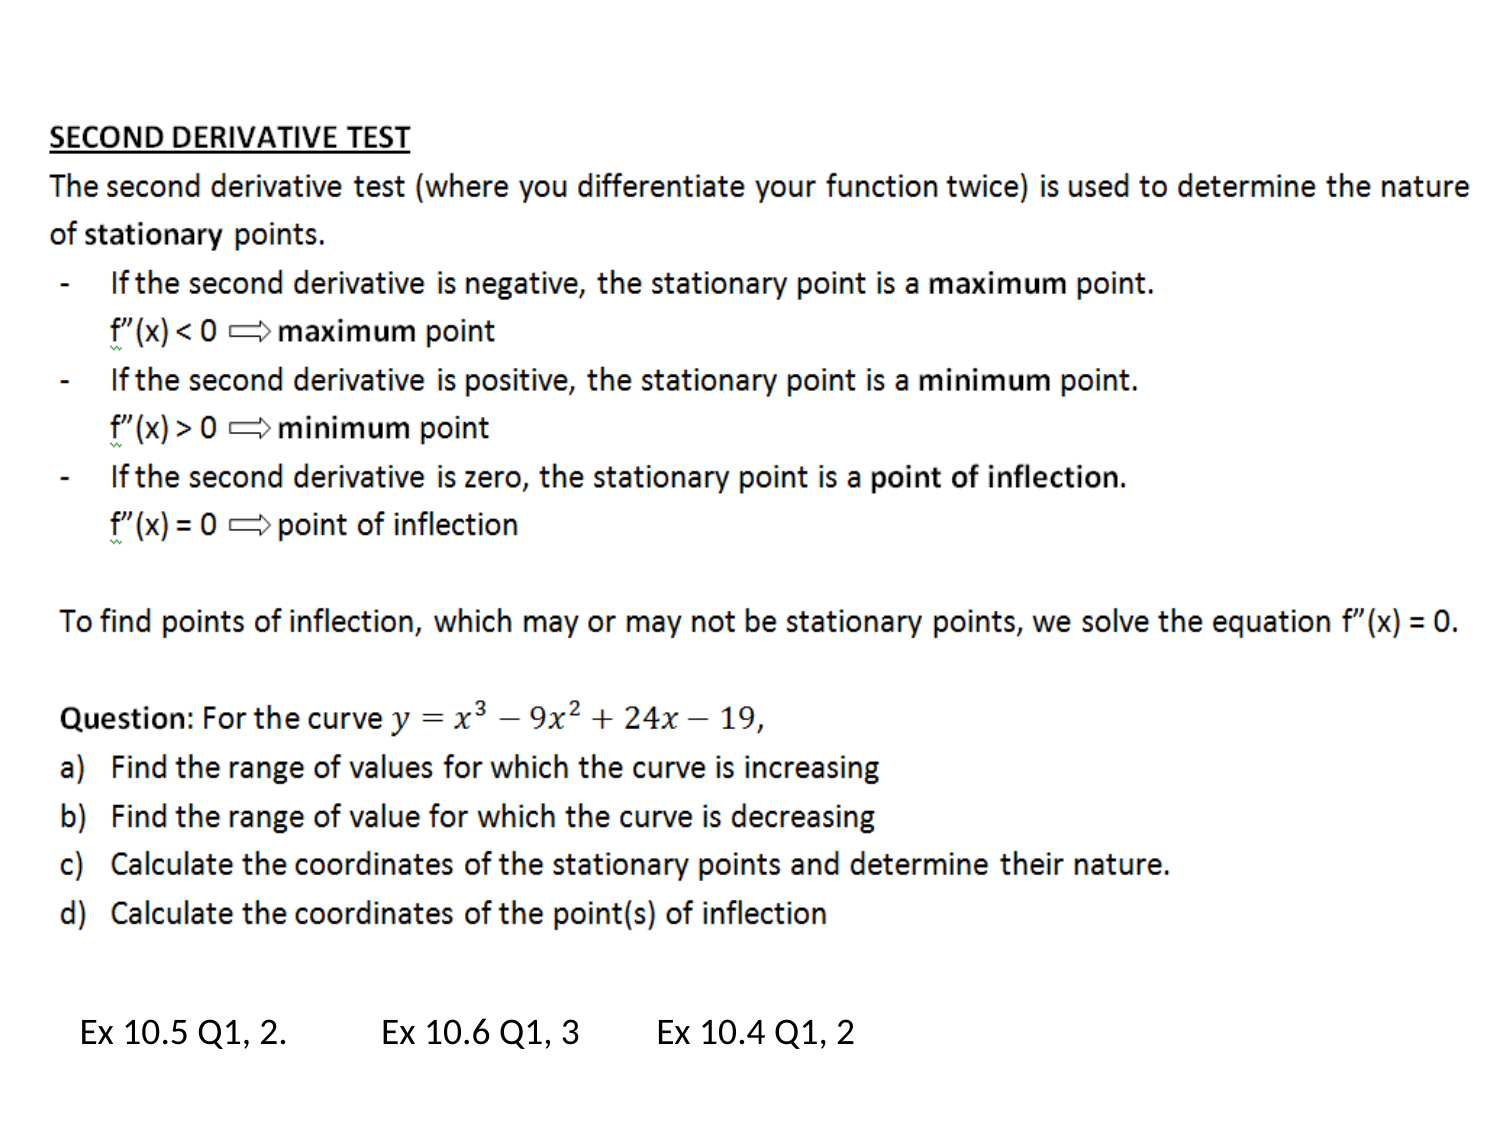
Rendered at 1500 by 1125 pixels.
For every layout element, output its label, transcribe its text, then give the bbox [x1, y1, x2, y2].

text_box Ex 10.5 Q1, 2. Ex 10.6 Q1, 3 Ex 10.4 Q1, 2 [64, 999, 975, 1060]
picture [41, 113, 1471, 936]
